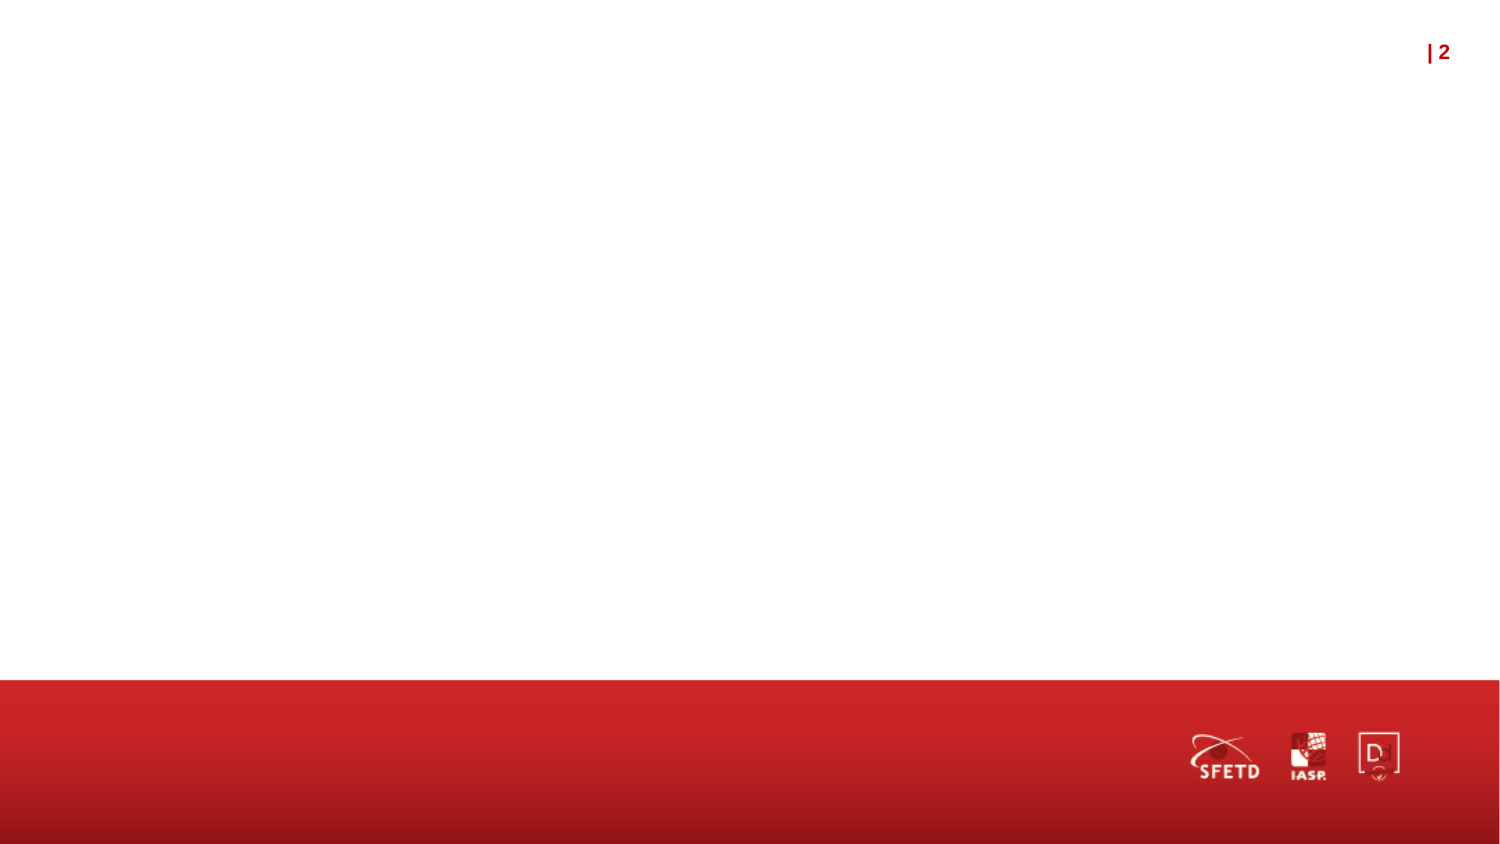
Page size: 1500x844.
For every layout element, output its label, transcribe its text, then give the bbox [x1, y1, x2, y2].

picture [0, 0, 1500, 844]
slide_number | ‹#› [1355, 32, 1465, 70]
